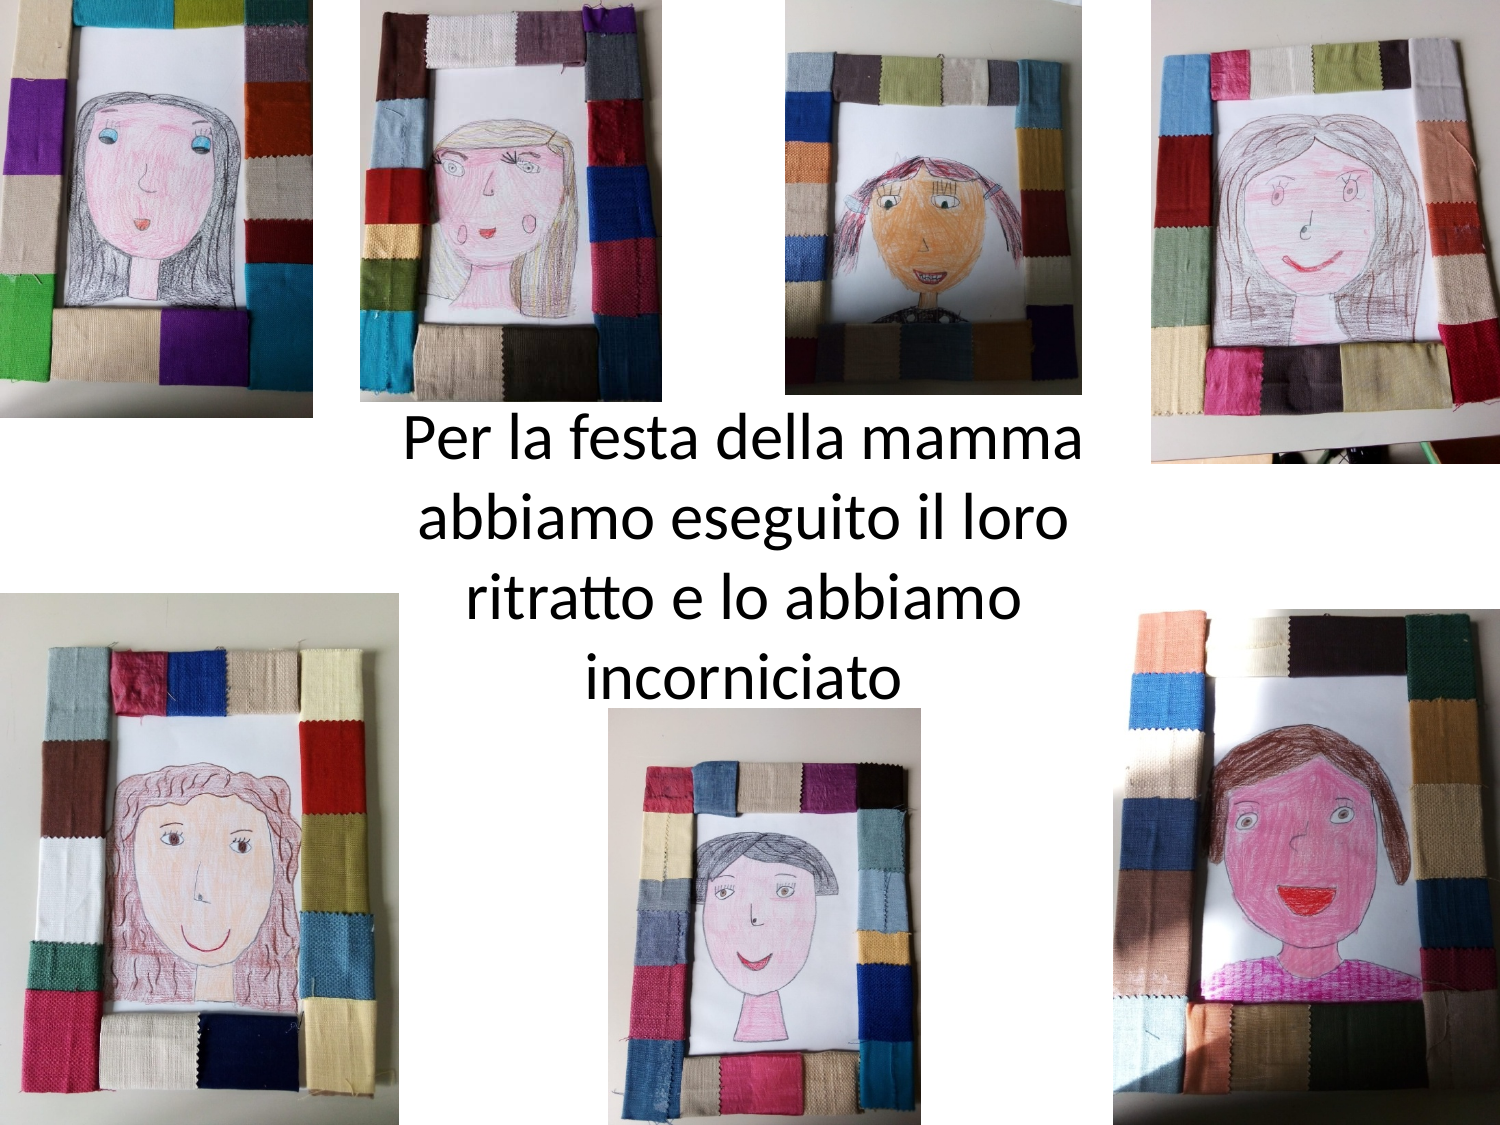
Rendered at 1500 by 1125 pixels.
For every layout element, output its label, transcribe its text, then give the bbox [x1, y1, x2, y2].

picture [0, 593, 399, 1125]
picture [785, 0, 1082, 395]
text_box Per la festa della mamma abbiamo eseguito il loro ritratto e lo abbiamo incorniciato [383, 385, 1105, 720]
picture [1151, 0, 1500, 465]
picture [608, 707, 921, 1125]
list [0, 0, 314, 418]
picture [359, 0, 662, 402]
picture [1113, 609, 1500, 1125]
